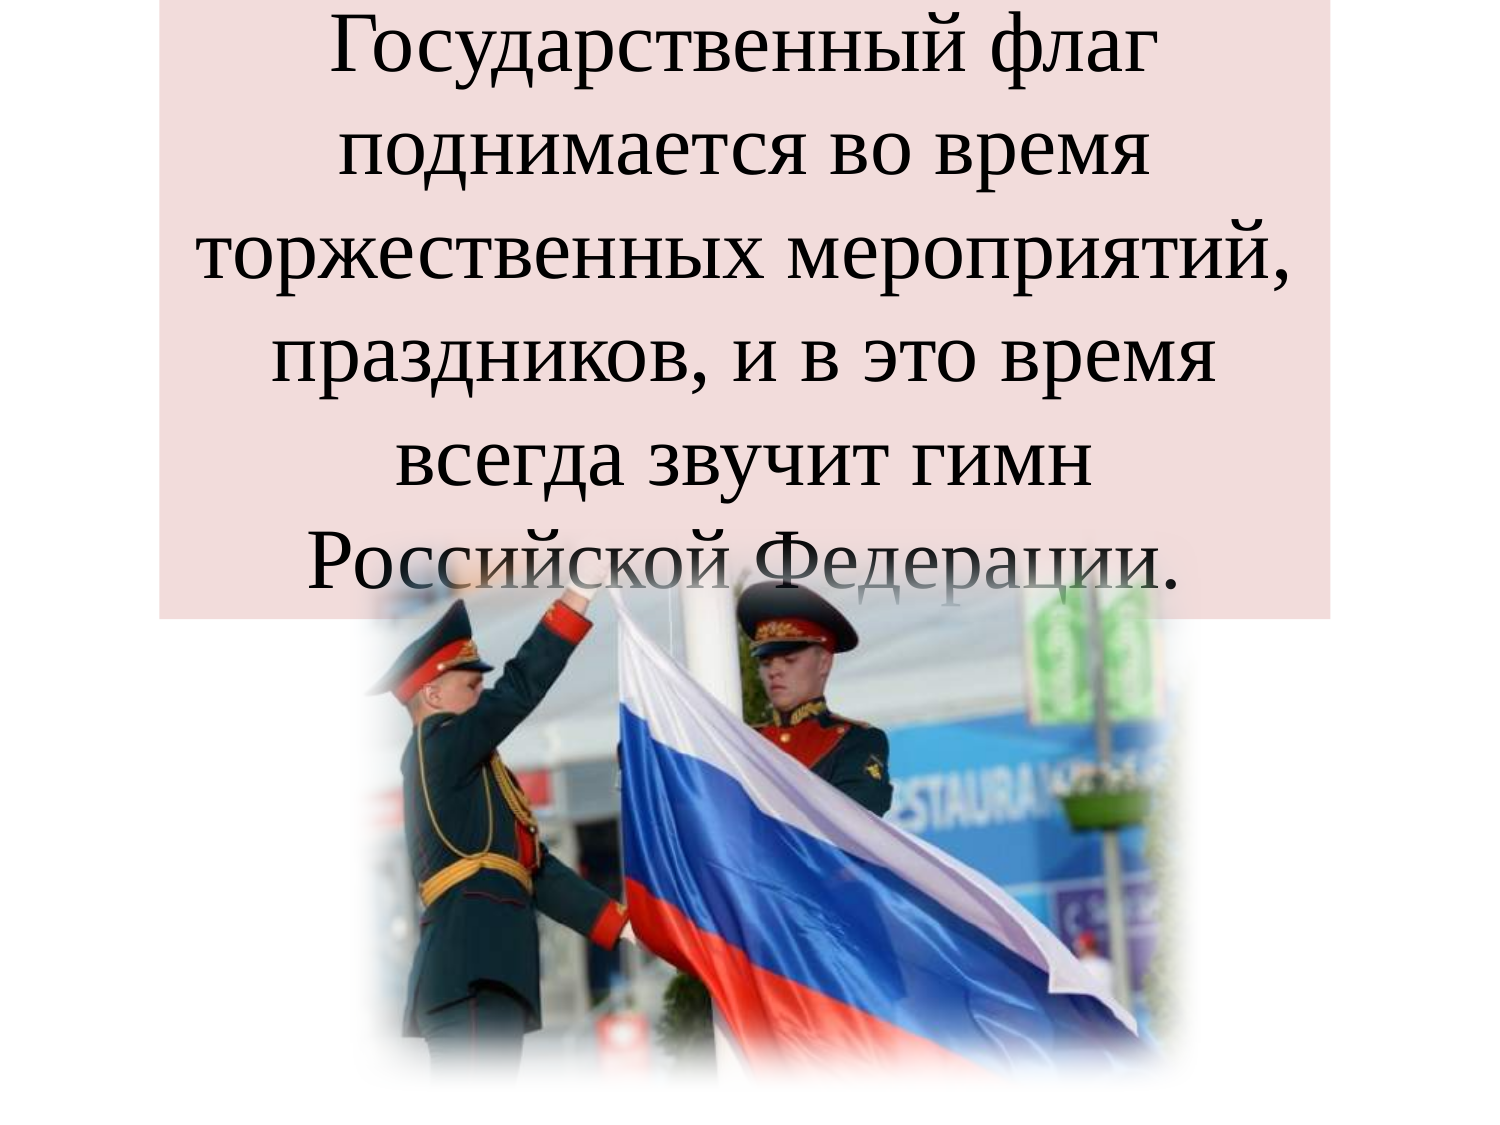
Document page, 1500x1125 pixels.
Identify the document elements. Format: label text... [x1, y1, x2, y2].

title Государственный флаг поднимается во время торжественных мероприятий, праздников, и в это время всегда звучит гимн Российской Федерации. [159, 0, 1331, 620]
picture [348, 526, 1202, 1095]
